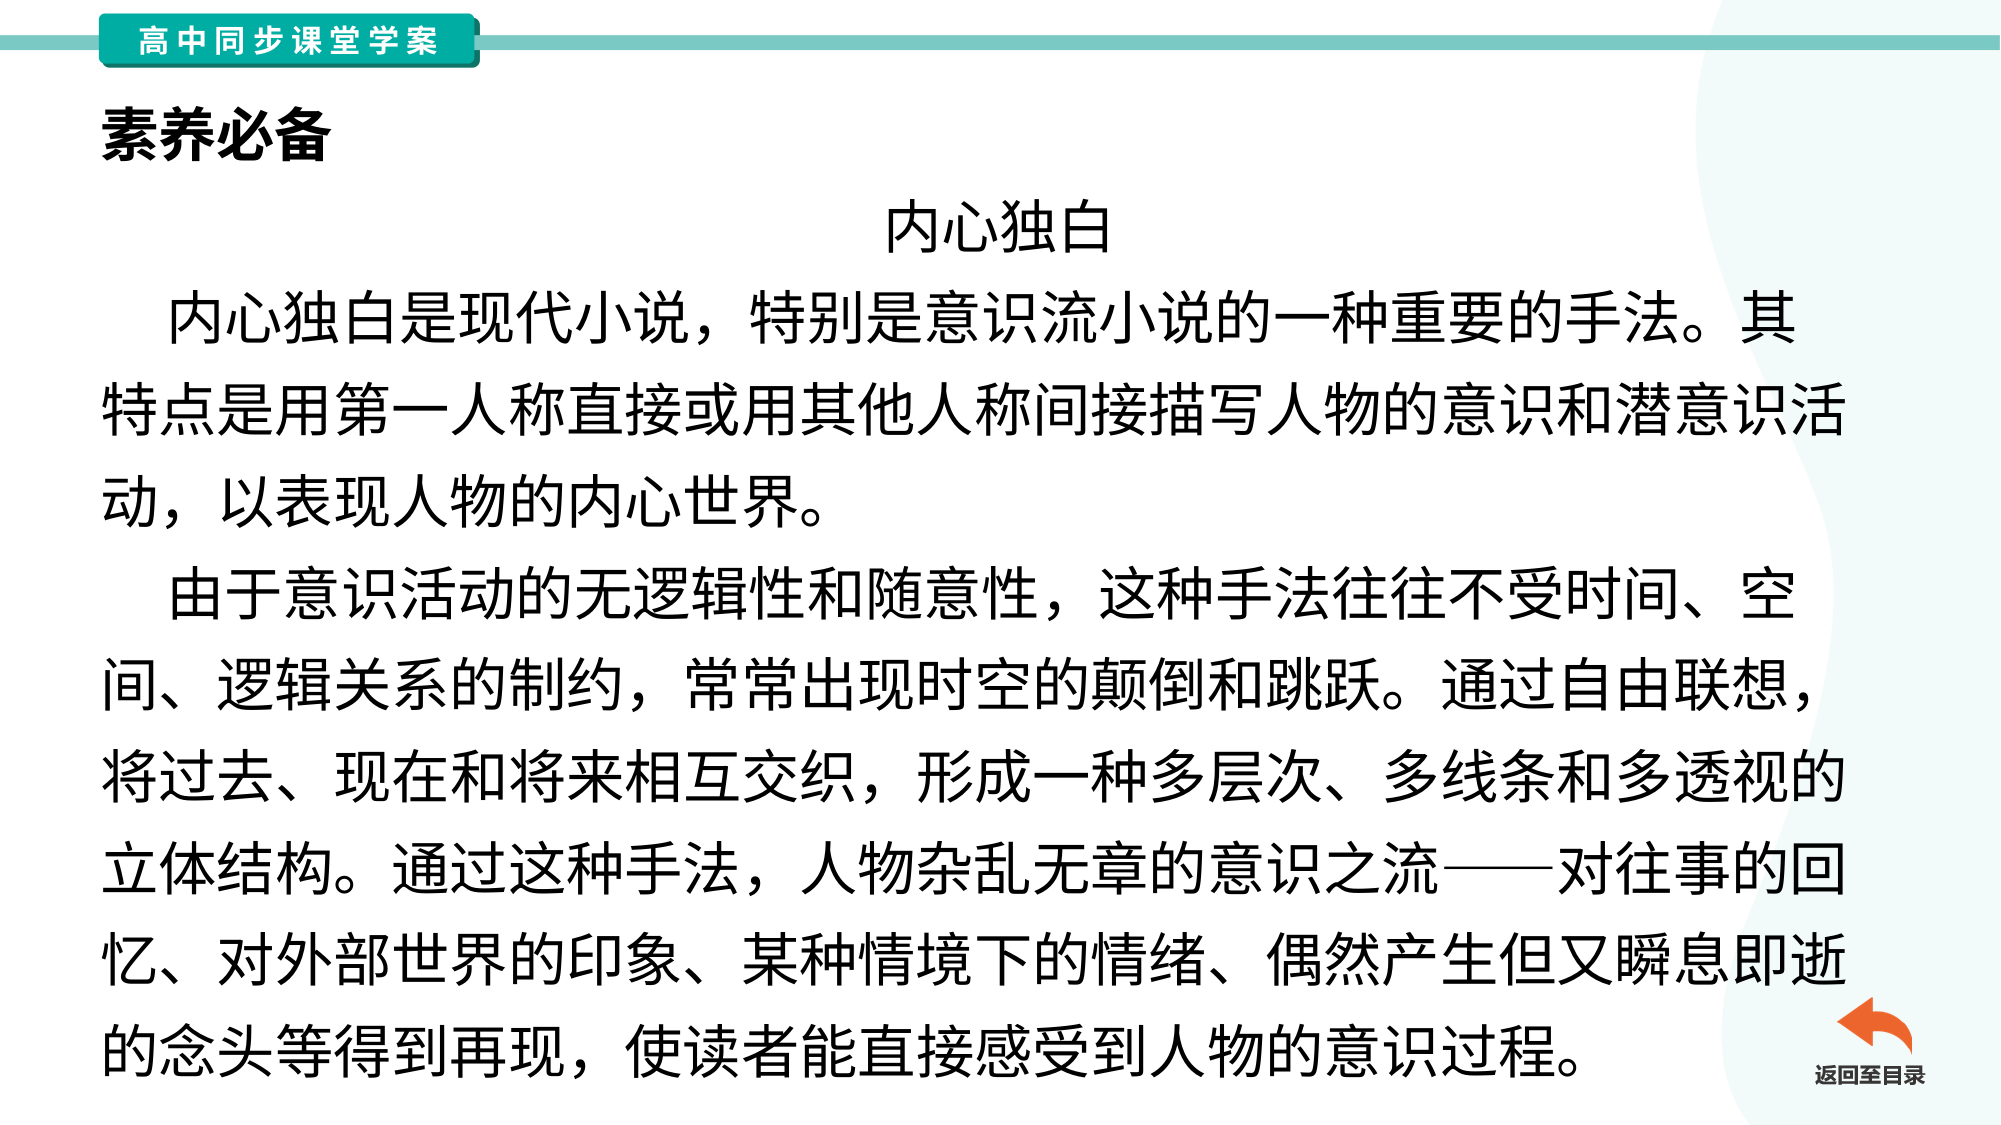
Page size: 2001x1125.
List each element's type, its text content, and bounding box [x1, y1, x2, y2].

picture [0, 0, 2000, 1125]
text_box 素养必备 内心独白 内心独白是现代小说，特别是意识流小说的一种重要的手法。其 特点是用第一人称直接或用其他人称间接描写人物的意识和潜意识活 动，以表现人物的内心世界。 由于意识活动的无逻辑性和随意性，这种手法往往不受时间、空 间、逻辑关系的制约，常常出现时空的颠倒和跳跃。通过自由联想， 将过去、现在和将来相互交织，形成一种多层次、多线条和多透视的 立体结构。通过这种手法，人物杂乱无章的意识之流——对往事的回 忆、对外部世界的印象、某种情境下的情绪、偶然产生但又瞬息即逝 的念头等得到再现，使读者能直接感受到人物的意识过程。 [100, 76, 1899, 1085]
